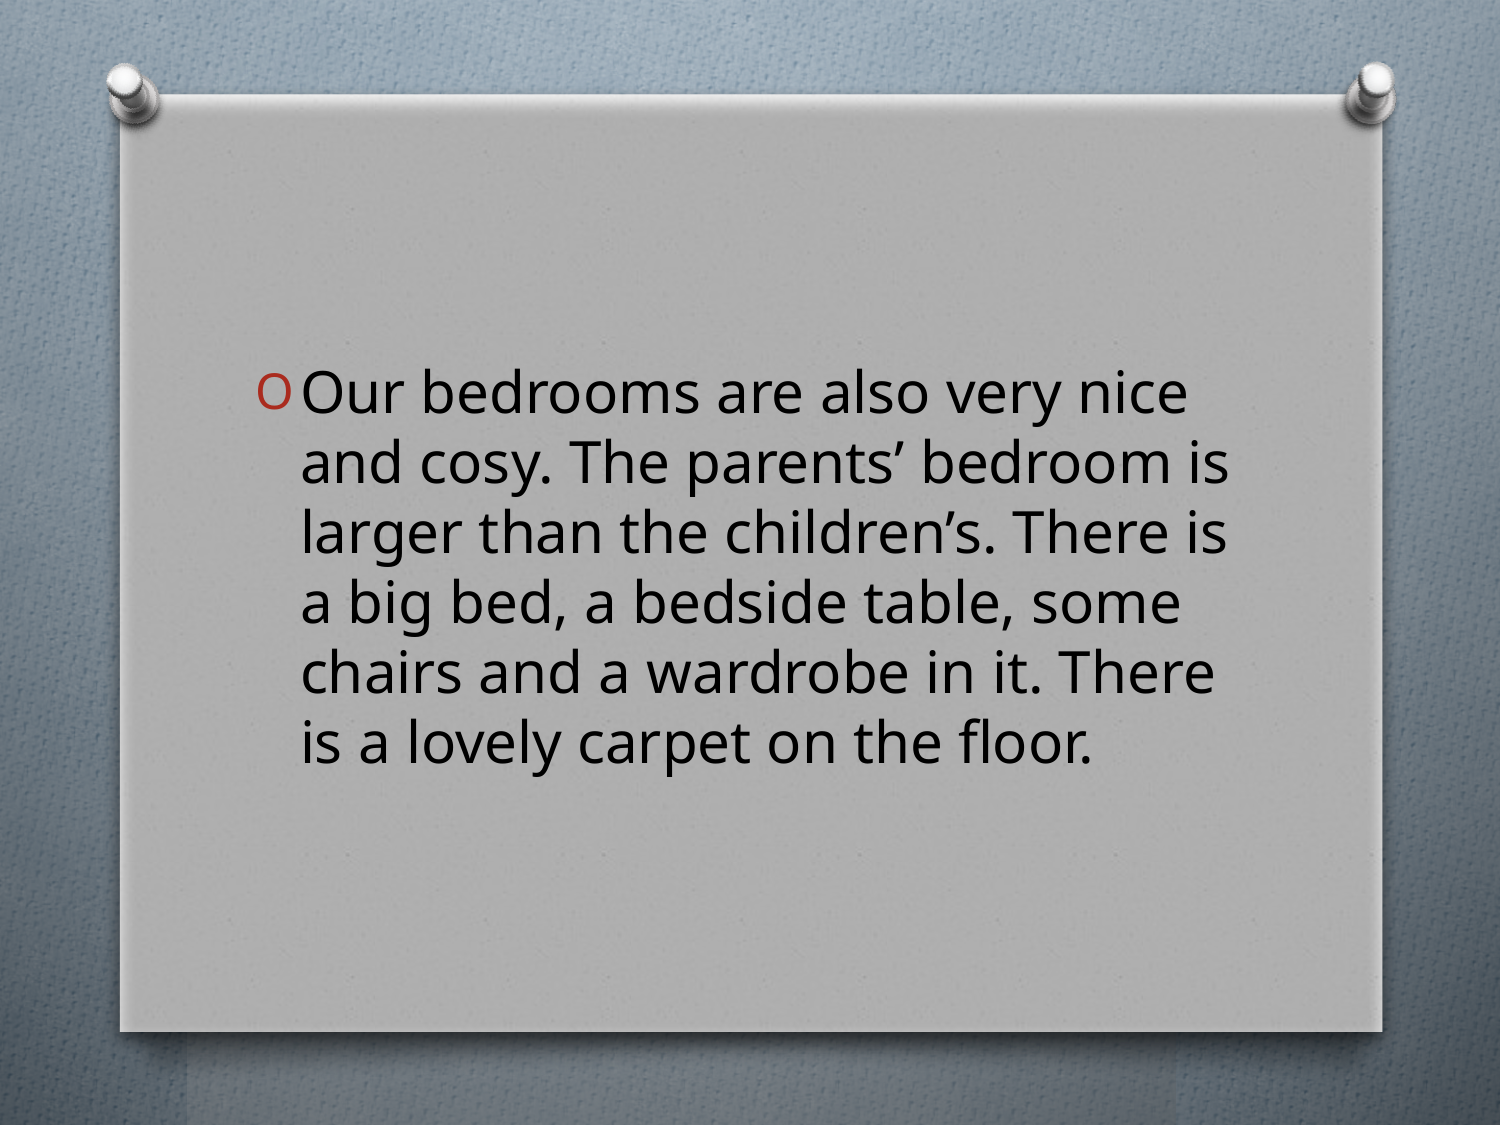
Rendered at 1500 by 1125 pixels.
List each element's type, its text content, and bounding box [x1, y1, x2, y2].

picture [1317, 35, 1439, 156]
picture [75, 29, 198, 153]
list Our bedrooms are also very nice and cosy. The parents’ bedroom is larger than the children’s. There is a big bed, a bedside table, some chairs and a wardrobe in it. There is a lovely carpet on the floor. [240, 347, 1257, 939]
